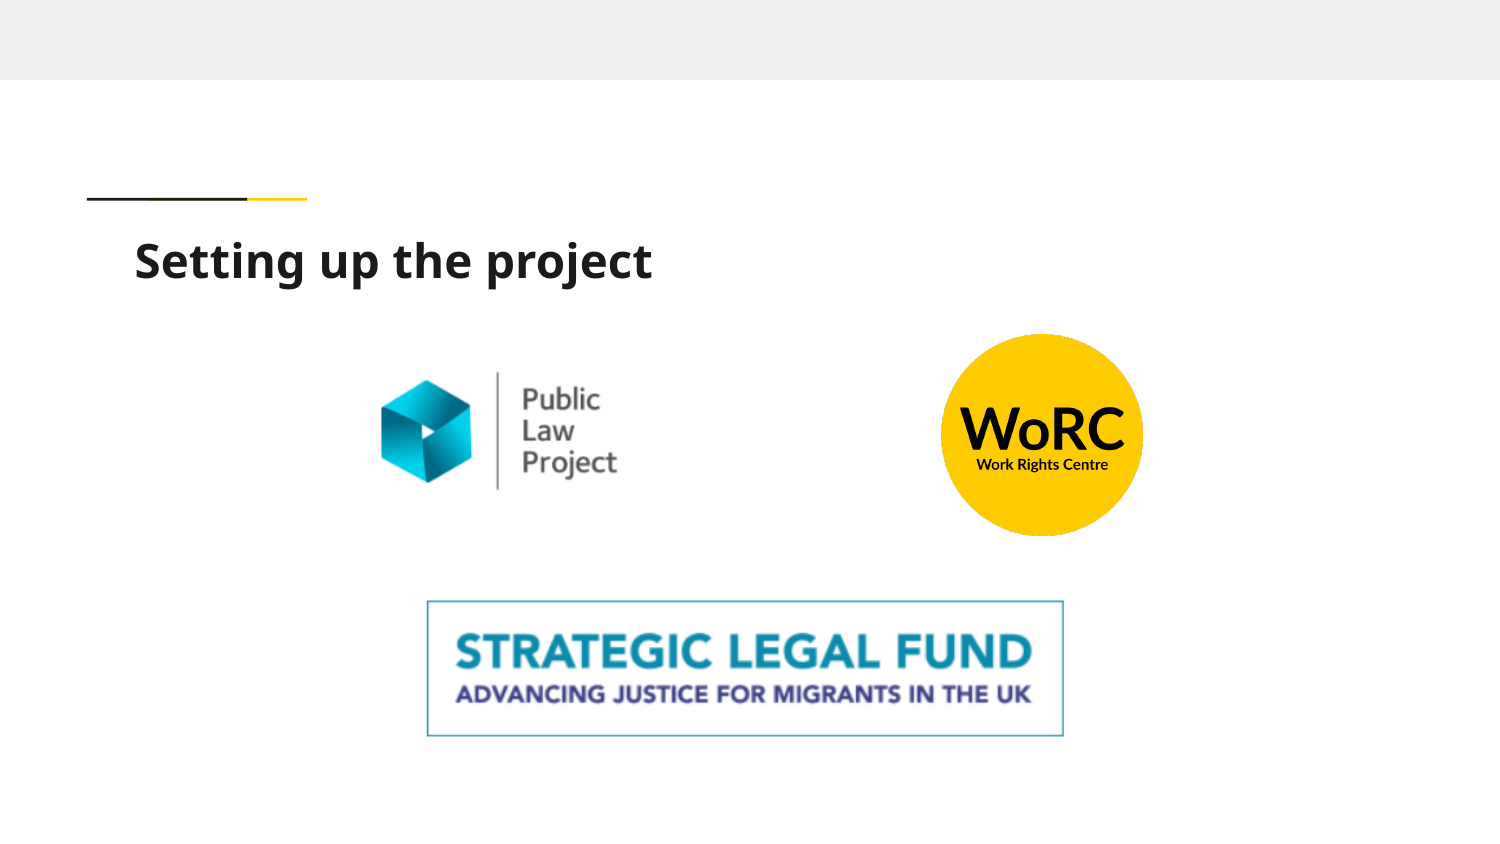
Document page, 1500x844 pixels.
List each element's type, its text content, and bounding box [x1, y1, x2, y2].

picture [941, 334, 1144, 537]
picture [318, 351, 706, 519]
picture [405, 589, 1095, 757]
title Setting up the project [119, 216, 1381, 305]
